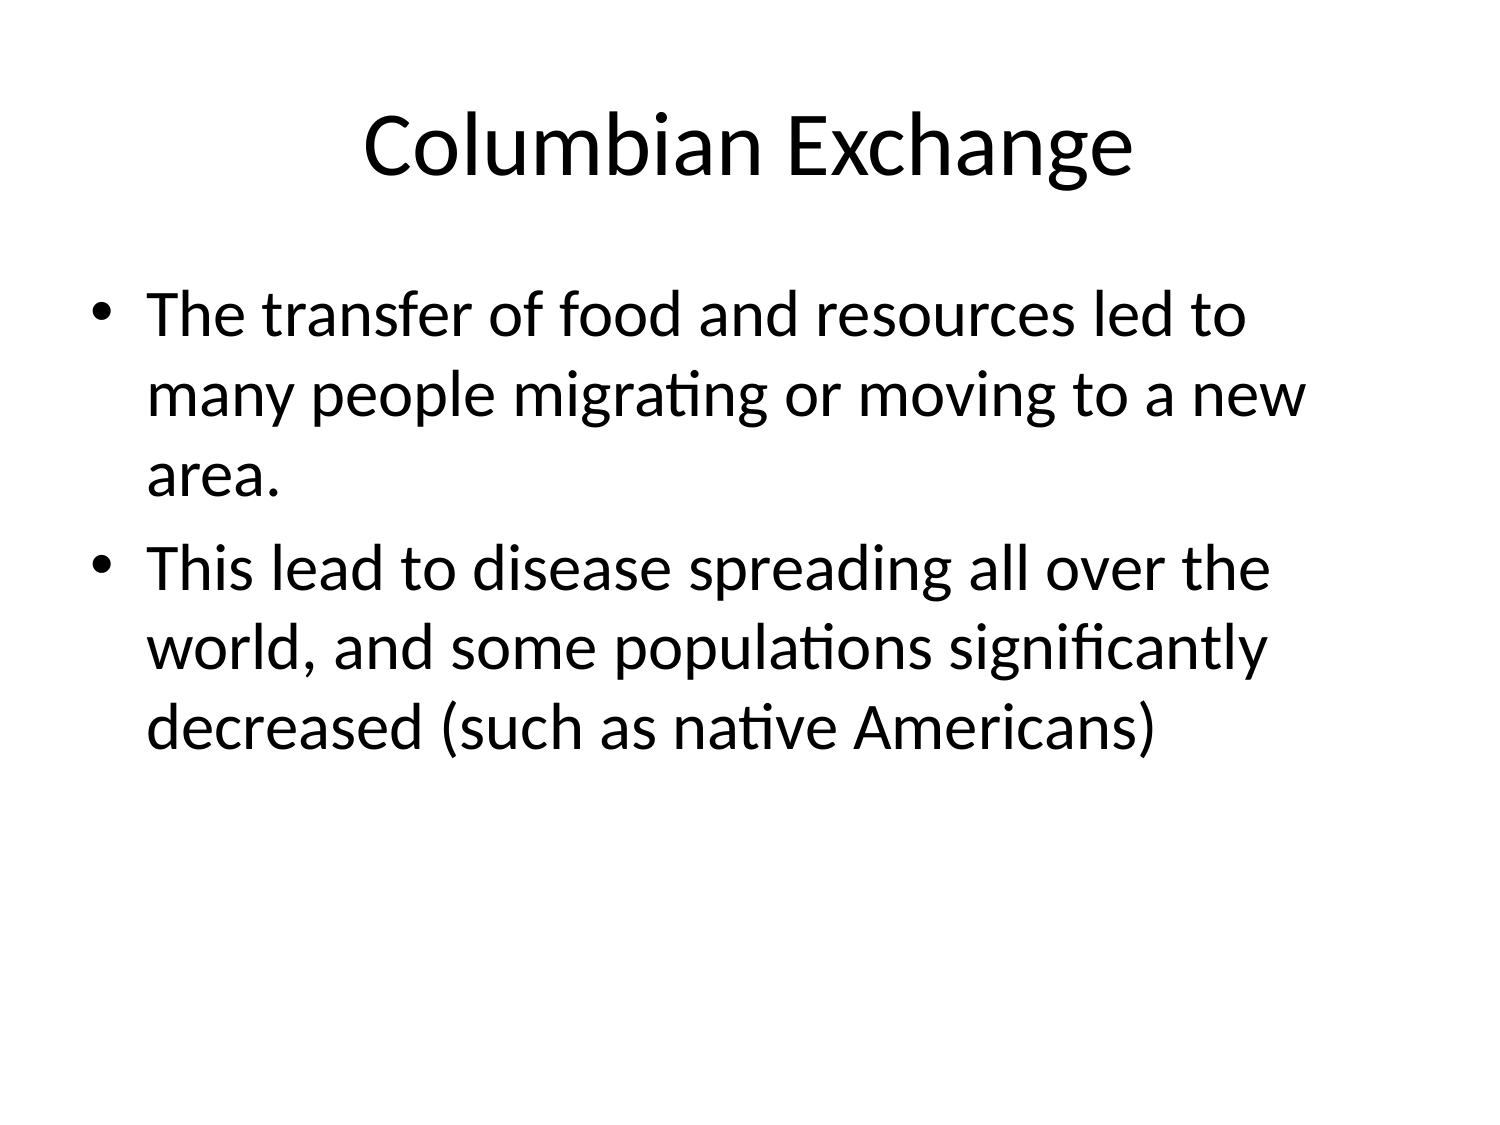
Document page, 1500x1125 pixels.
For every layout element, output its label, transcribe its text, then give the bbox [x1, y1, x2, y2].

title Columbian Exchange [75, 45, 1425, 233]
list The transfer of food and resources led to many people migrating or moving to a new area. This lead to disease spreading all over the world, and some populations significantly decreased (such as native Americans) [75, 262, 1425, 1005]
